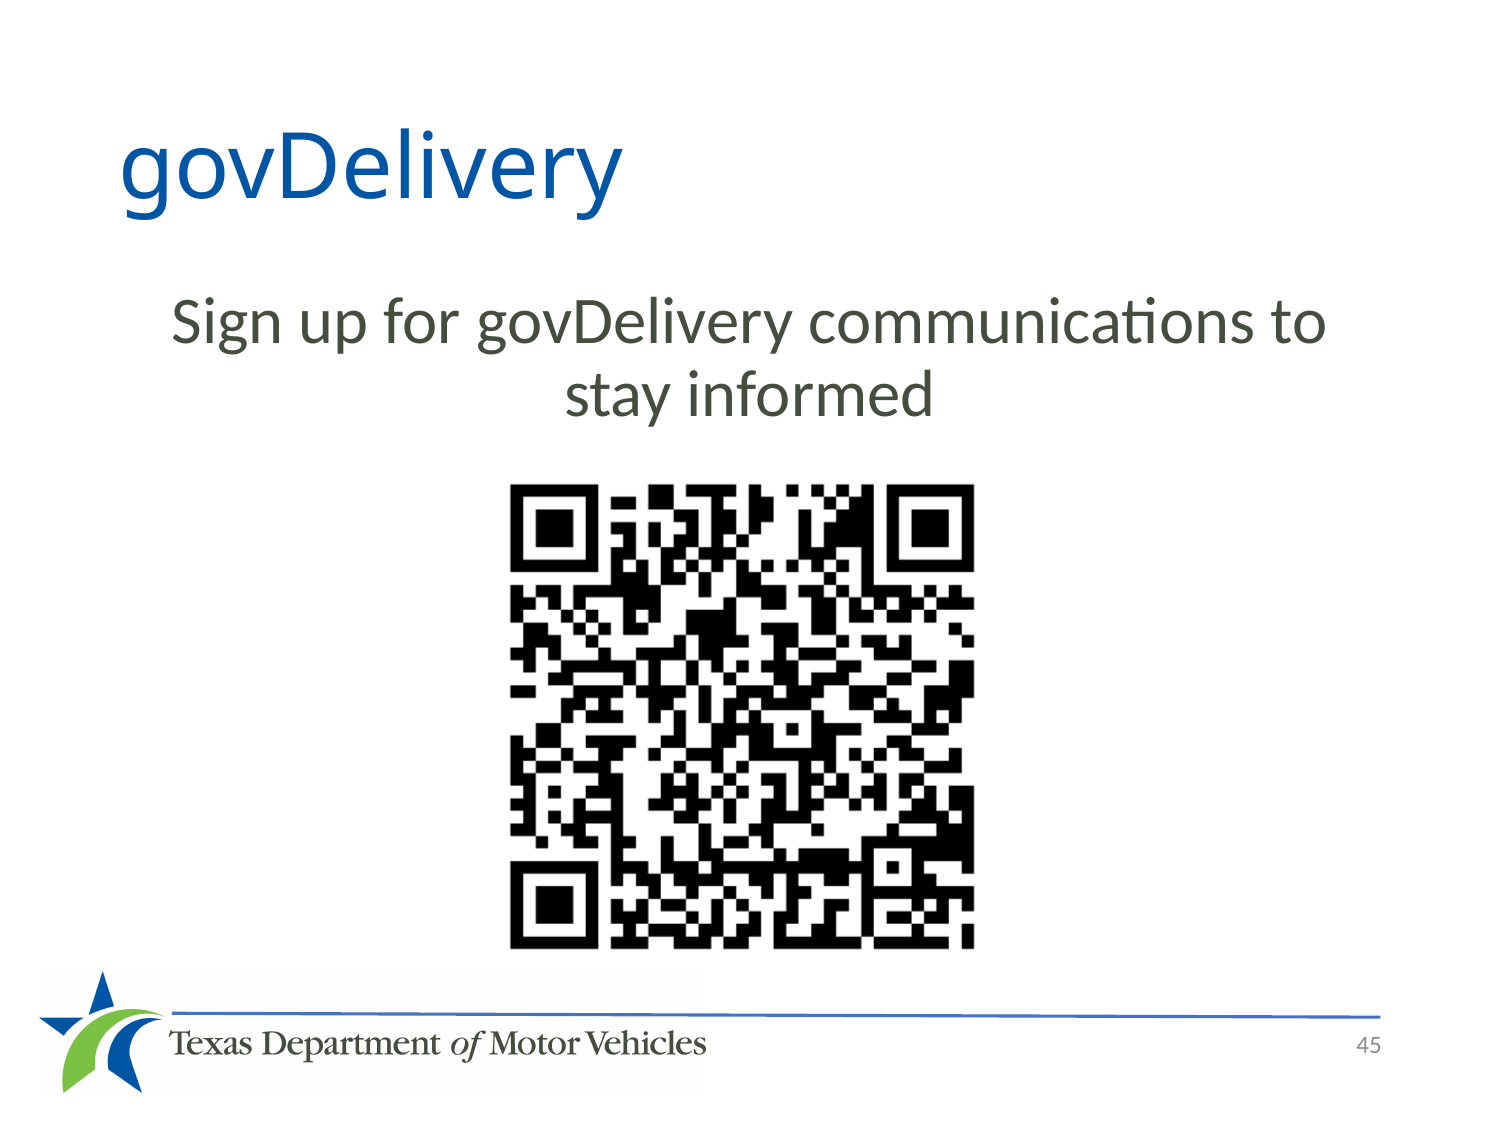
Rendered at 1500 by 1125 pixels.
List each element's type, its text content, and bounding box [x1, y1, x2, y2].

slide_number 45 [1059, 1013, 1397, 1074]
title govDelivery [103, 59, 1397, 278]
picture [39, 971, 706, 1093]
list Sign up for govDelivery communications to stay informed [103, 278, 1397, 993]
picture [489, 478, 981, 952]
